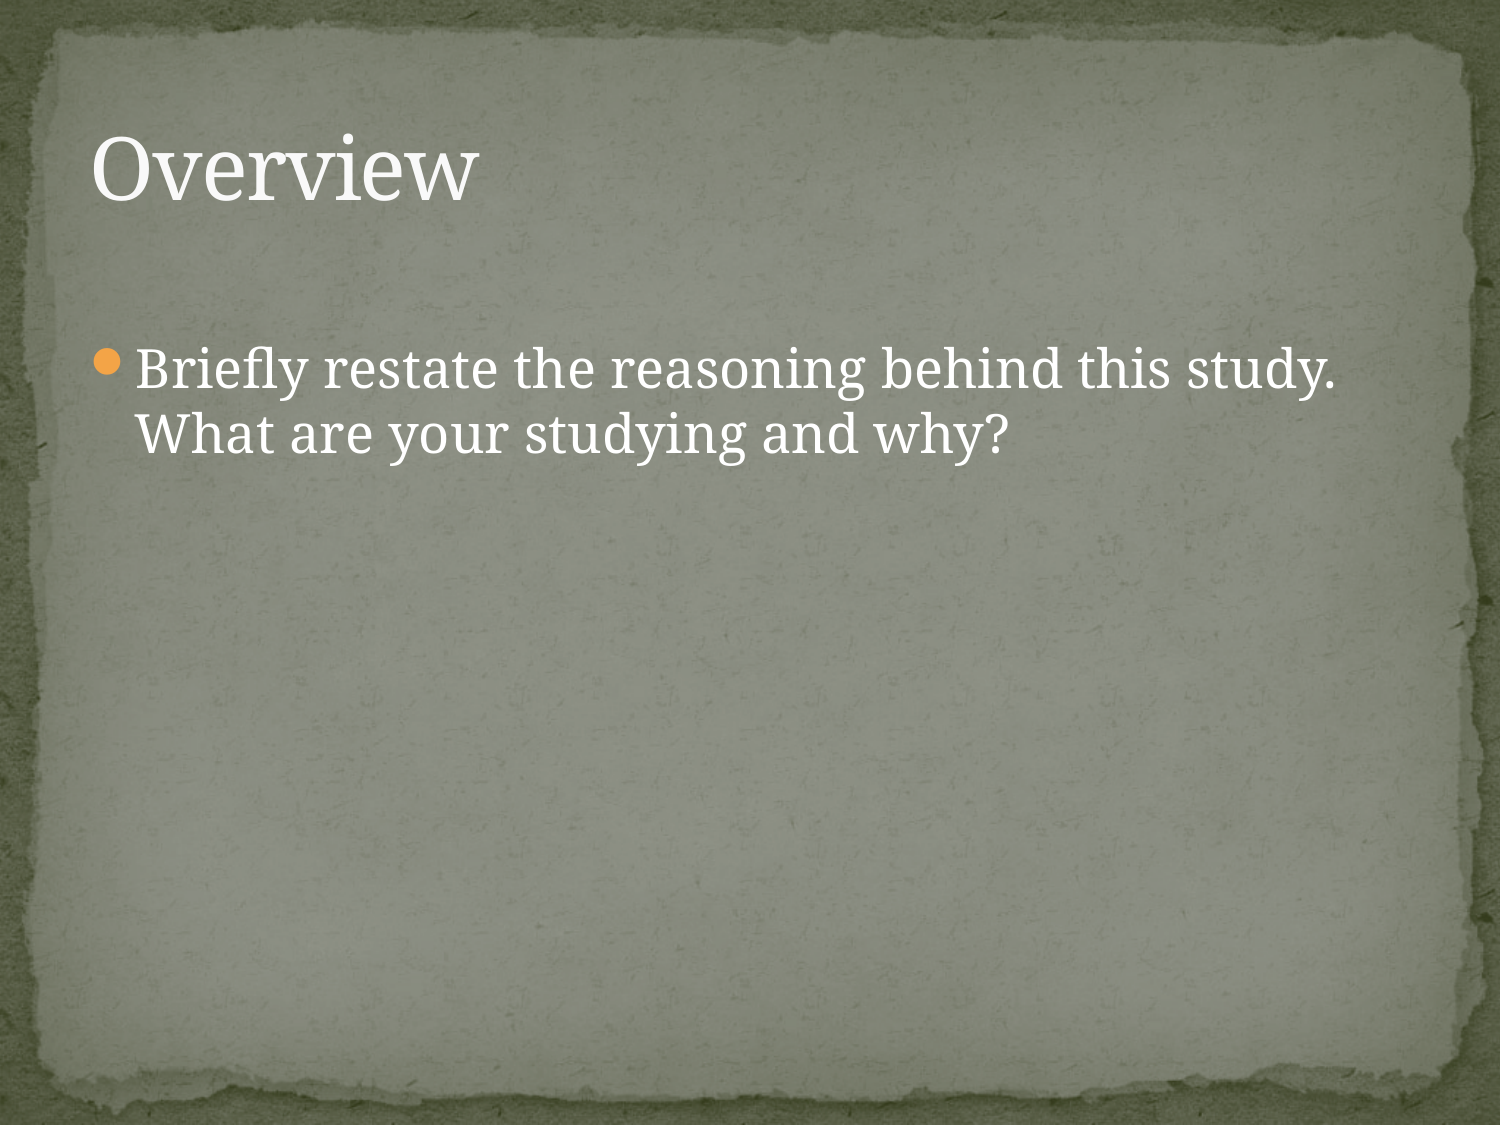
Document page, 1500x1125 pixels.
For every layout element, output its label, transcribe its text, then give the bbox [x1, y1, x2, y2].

list Briefly restate the reasoning behind this study. What are your studying and why? [75, 249, 1425, 1000]
title Overview [74, 24, 1425, 225]
